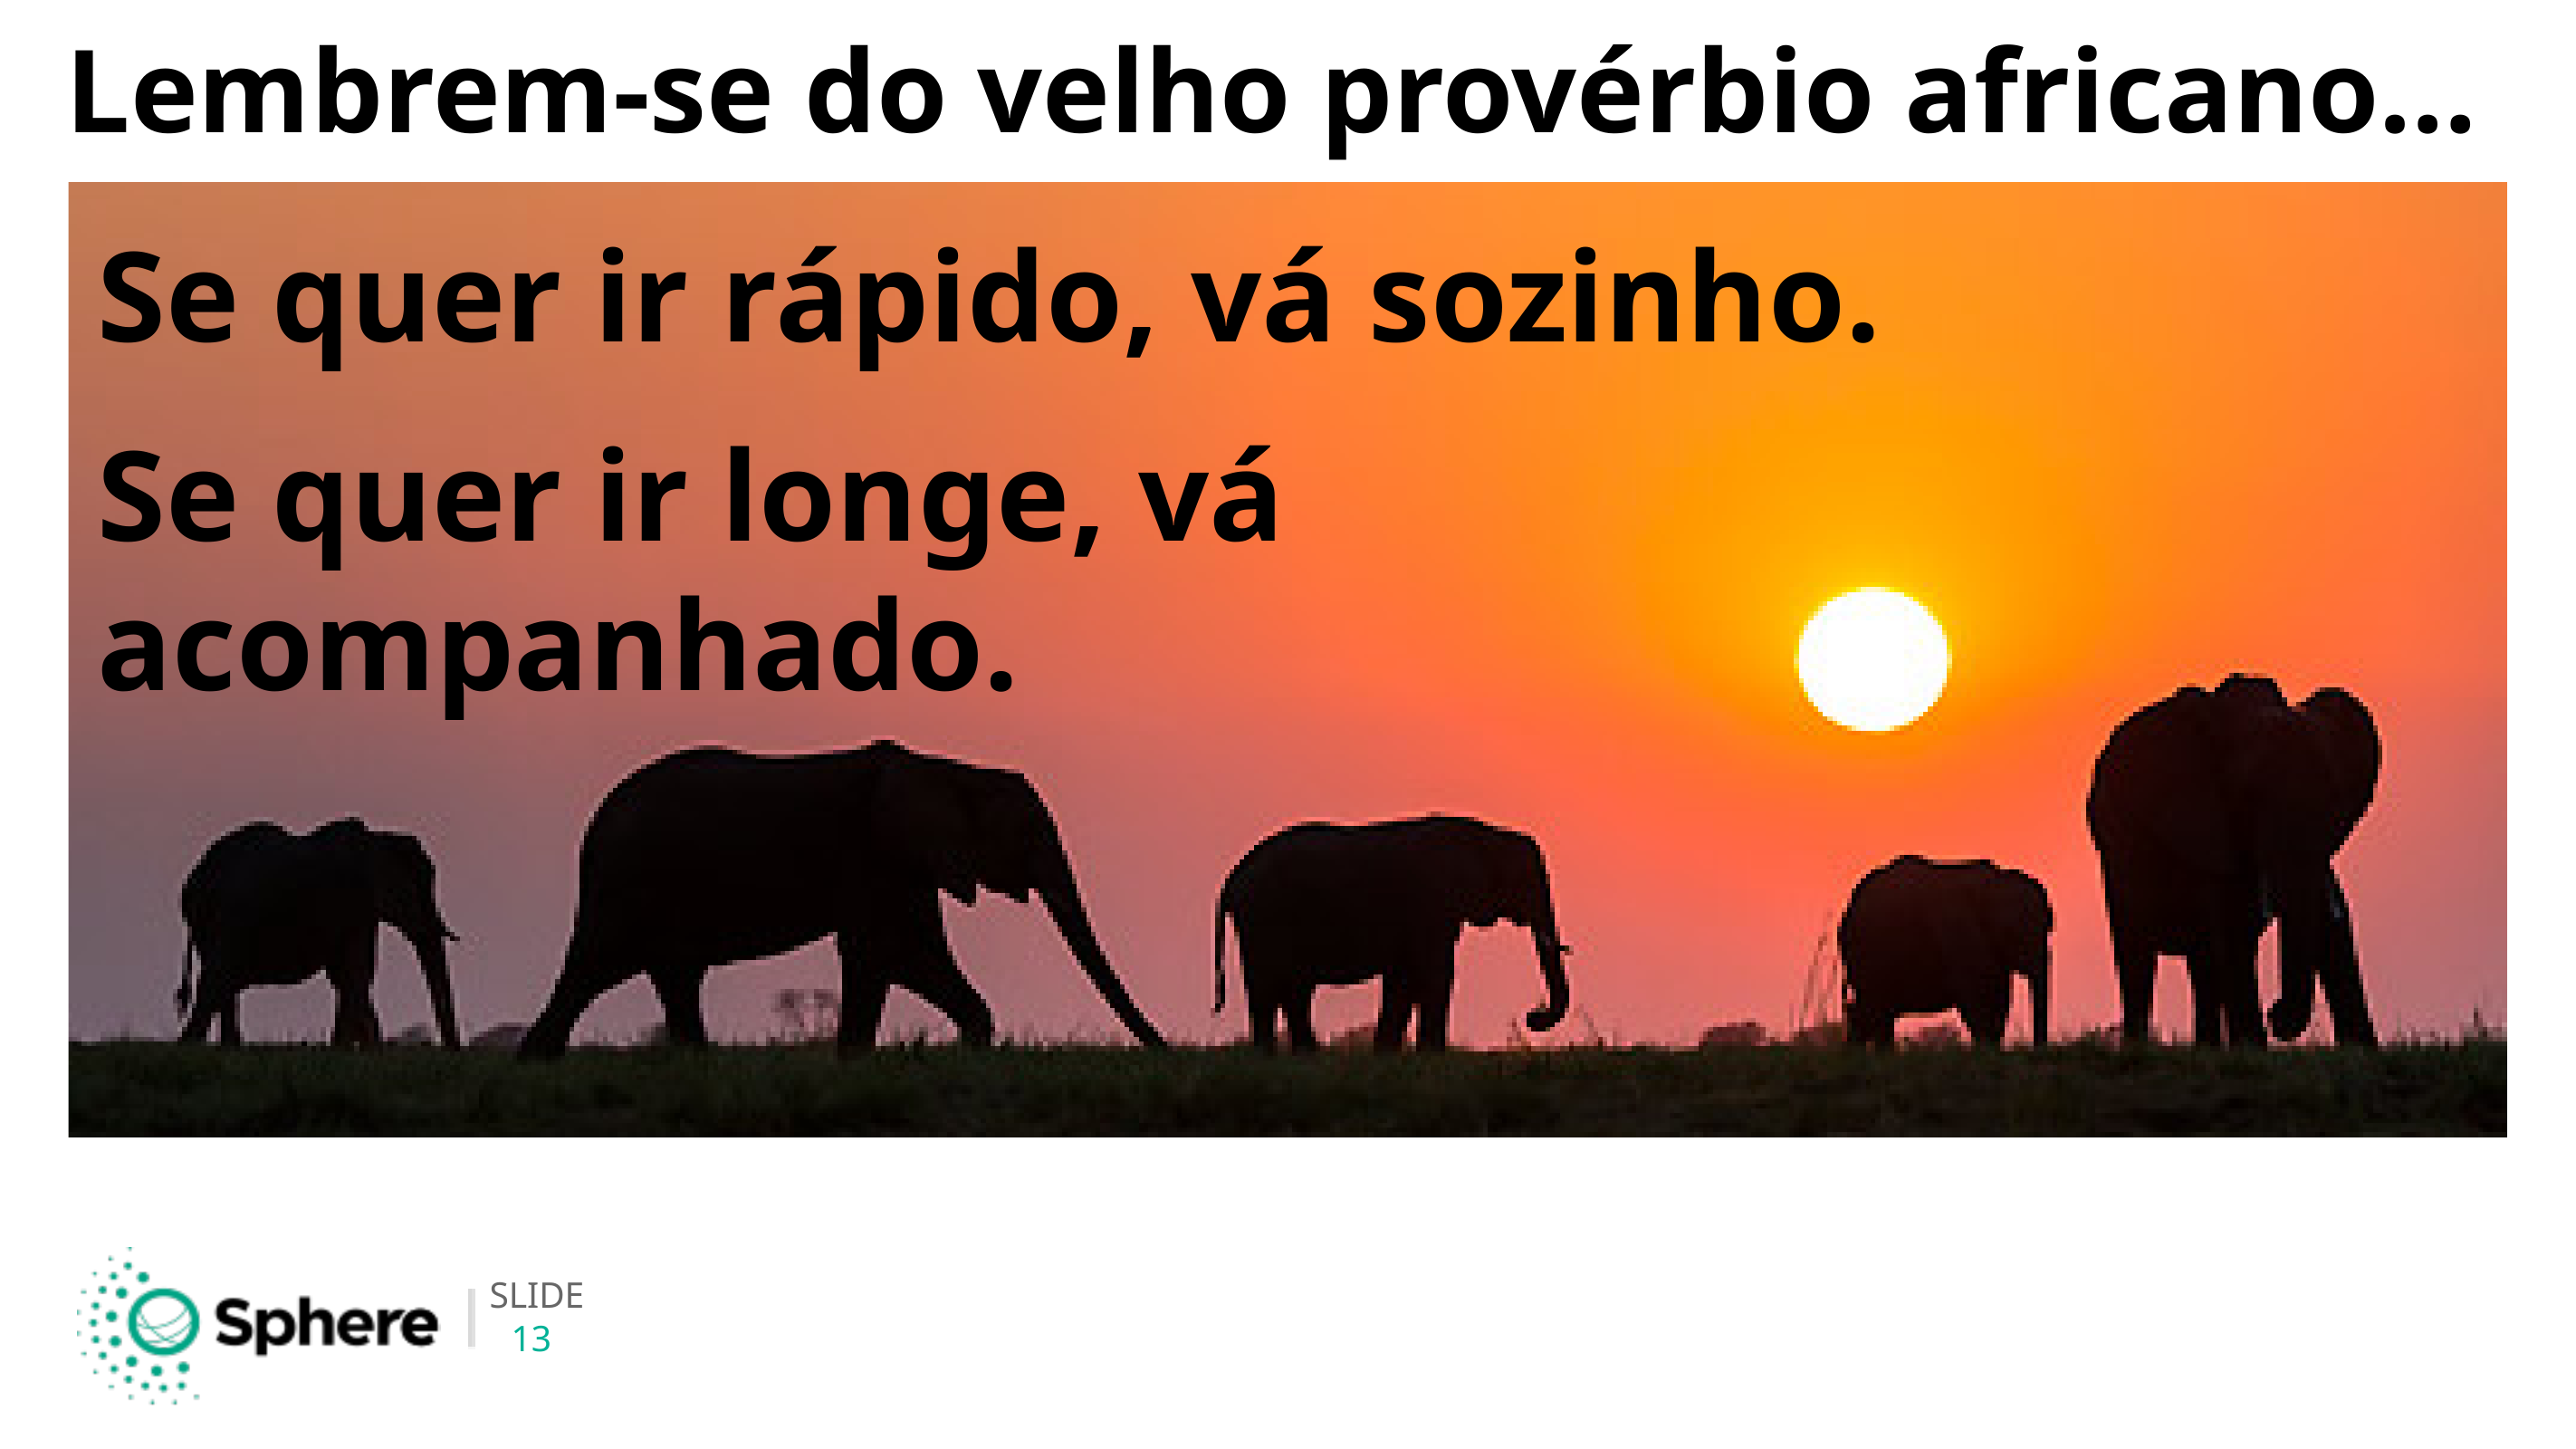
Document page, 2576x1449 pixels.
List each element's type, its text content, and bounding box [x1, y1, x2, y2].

picture [77, 1247, 441, 1407]
title Lembrem-se do velho provérbio africano… [57, 10, 2498, 179]
slide_number 13 [503, 1308, 560, 1367]
picture [468, 1289, 479, 1349]
picture [68, 182, 2508, 1138]
